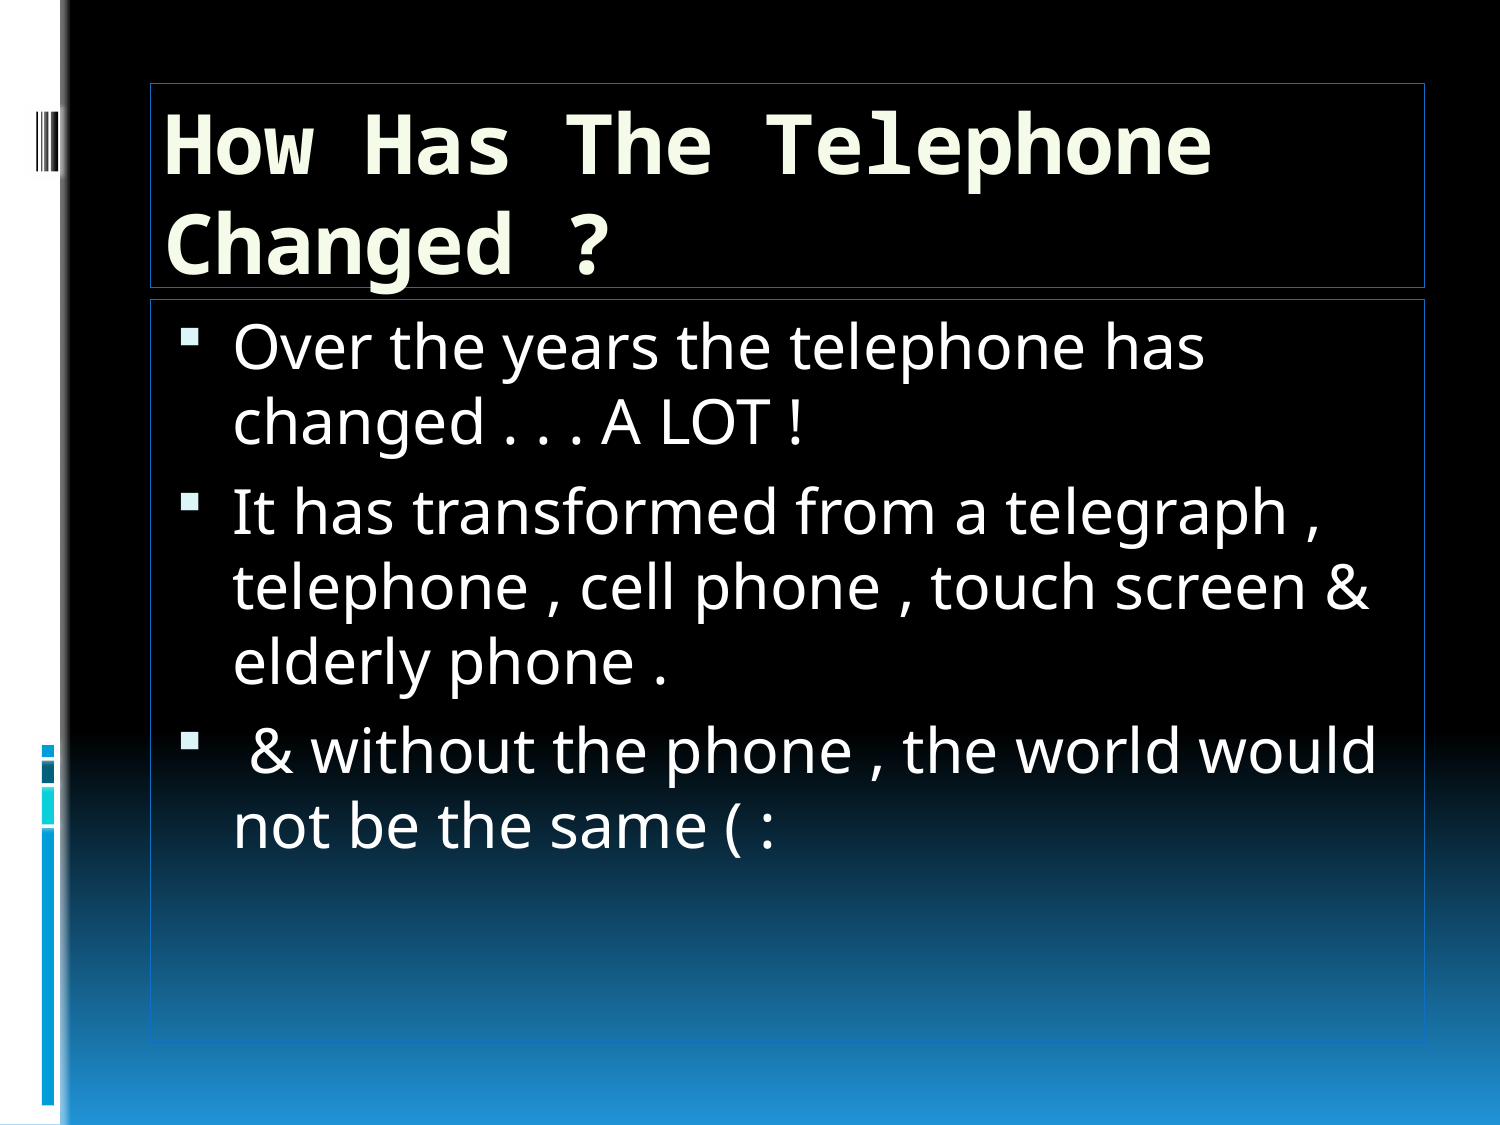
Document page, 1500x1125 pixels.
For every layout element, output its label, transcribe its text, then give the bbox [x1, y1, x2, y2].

list Over the years the telephone has changed . . . A LOT ! It has transformed from a telegraph , telephone , cell phone , touch screen & elderly phone . & without the phone , the world would not be the same ( : [150, 299, 1425, 1043]
title How Has The Telephone Changed ? [150, 83, 1425, 288]
